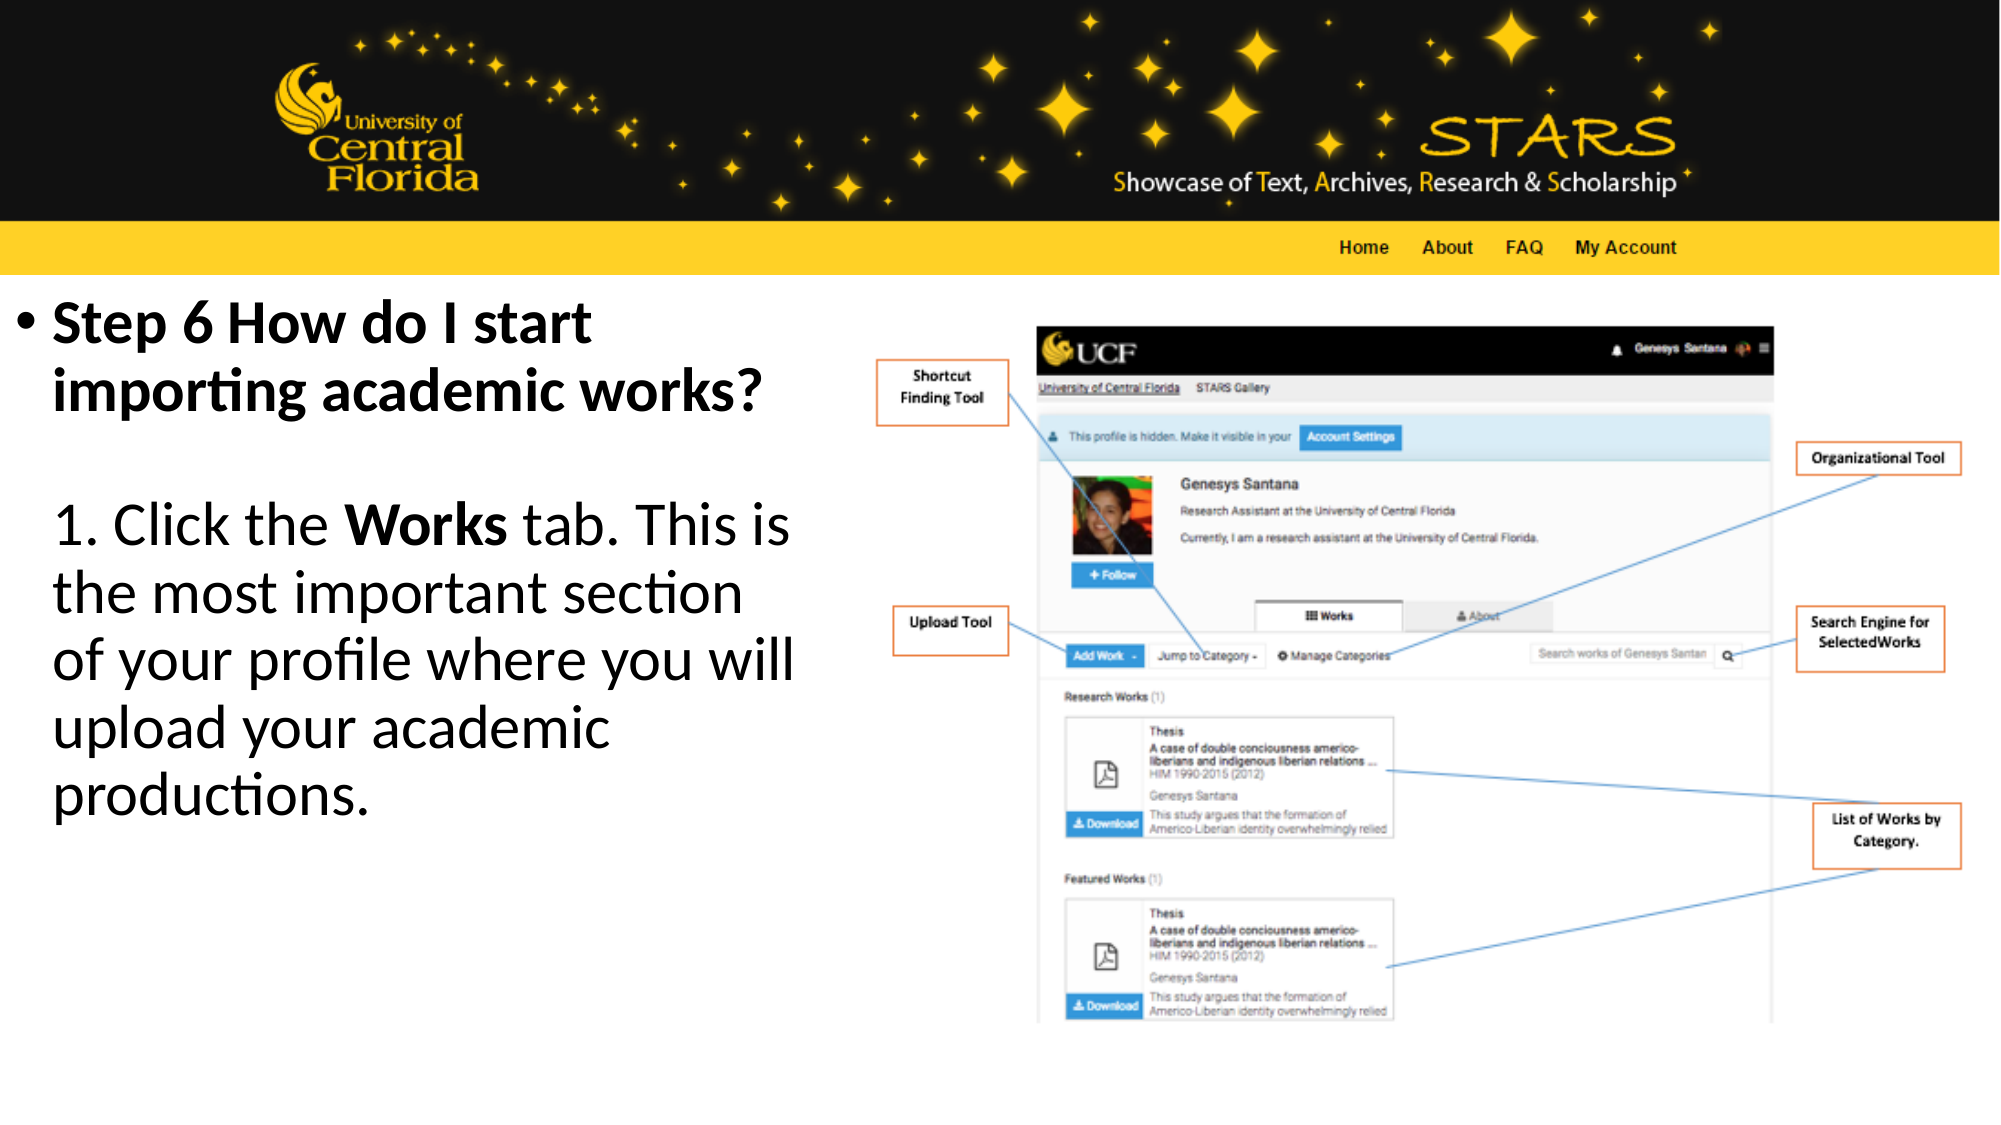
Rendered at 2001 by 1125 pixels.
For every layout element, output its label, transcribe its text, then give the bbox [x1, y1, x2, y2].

picture [871, 322, 1966, 1029]
picture [0, 0, 2000, 275]
list Step 6 How do I start importing academic works? 1. Click the Works tab. This is the most important section of your profile where you will upload your academic productions. [0, 282, 818, 996]
